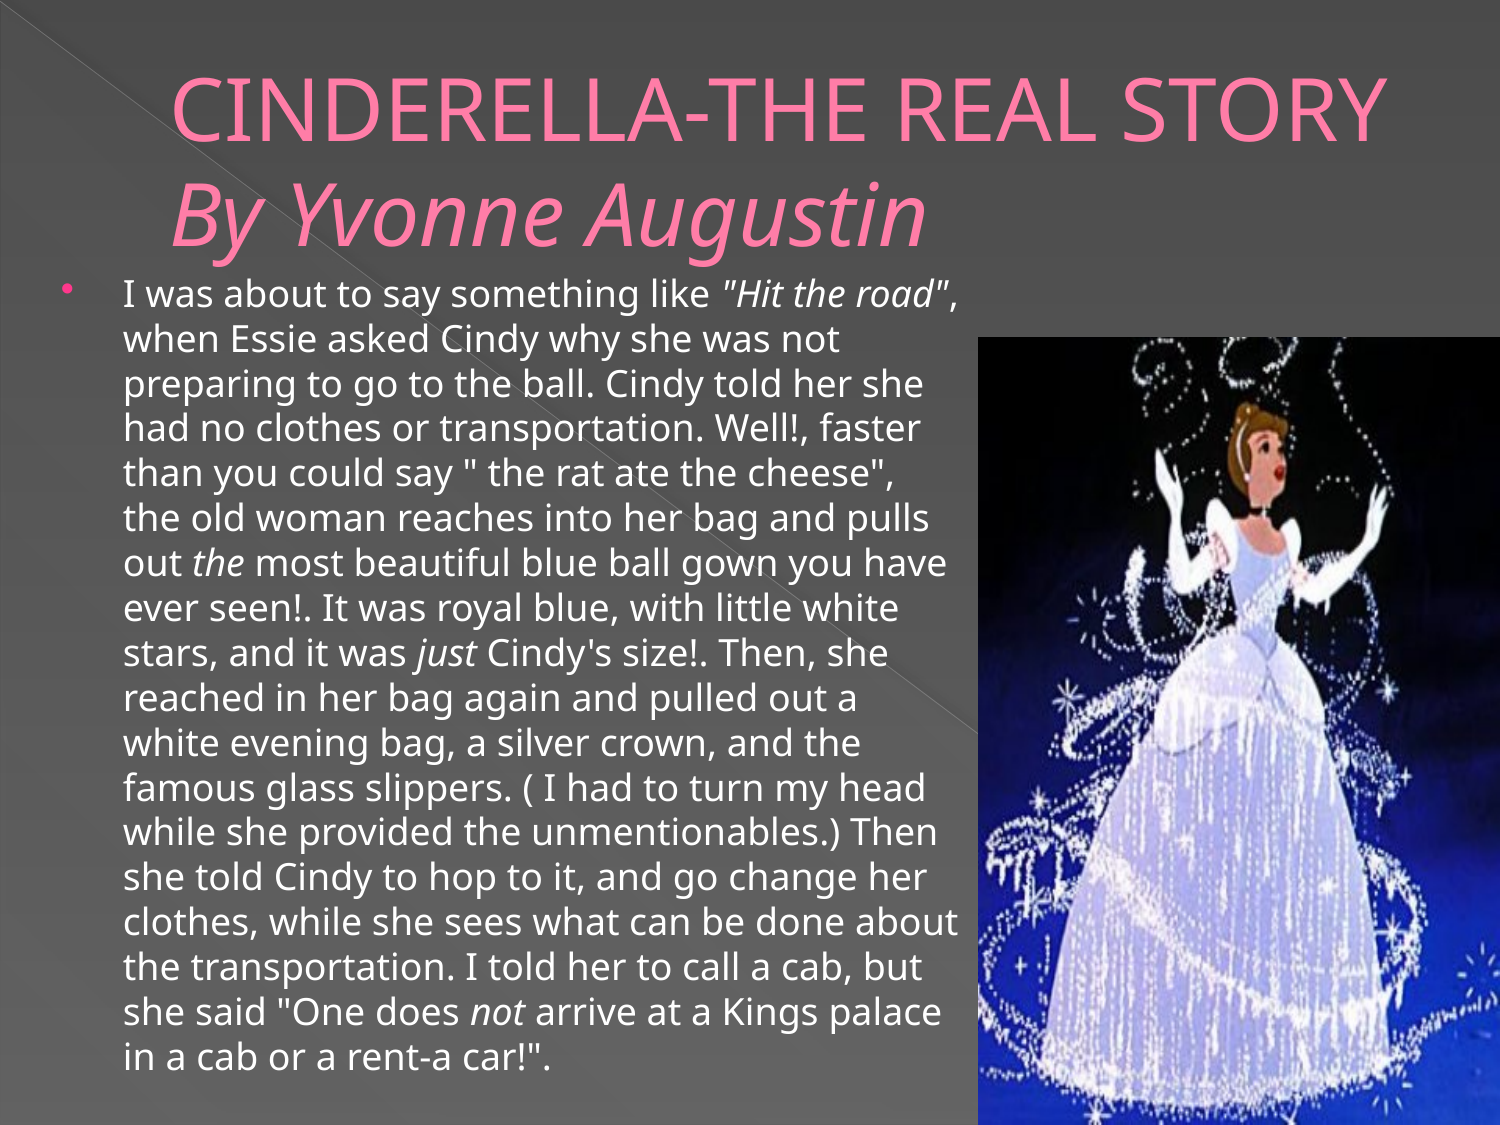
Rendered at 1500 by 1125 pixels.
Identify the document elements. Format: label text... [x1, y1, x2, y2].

list I was about to say something like "Hit the road", when Essie asked Cindy why she was not preparing to go to the ball. Cindy told her she had no clothes or transportation. Well!, faster than you could say " the rat ate the cheese", the old woman reaches into her bag and pulls out the most beautiful blue ball gown you have ever seen!. It was royal blue, with little white stars, and it was just Cindy's size!. Then, she reached in her bag again and pulled out a white evening bag, a silver crown, and the famous glass slippers. ( I had to turn my head while she provided the unmentionables.) Then she told Cindy to hop to it, and go change her clothes, while she sees what can be done about the transportation. I told her to call a cab, but she said "One does not arrive at a Kings palace in a cab or a rent-a car!". [37, 262, 975, 1125]
title CINDERELLA-THE REAL STORY By Yvonne Augustin [75, 43, 1425, 274]
picture [977, 337, 1500, 1125]
